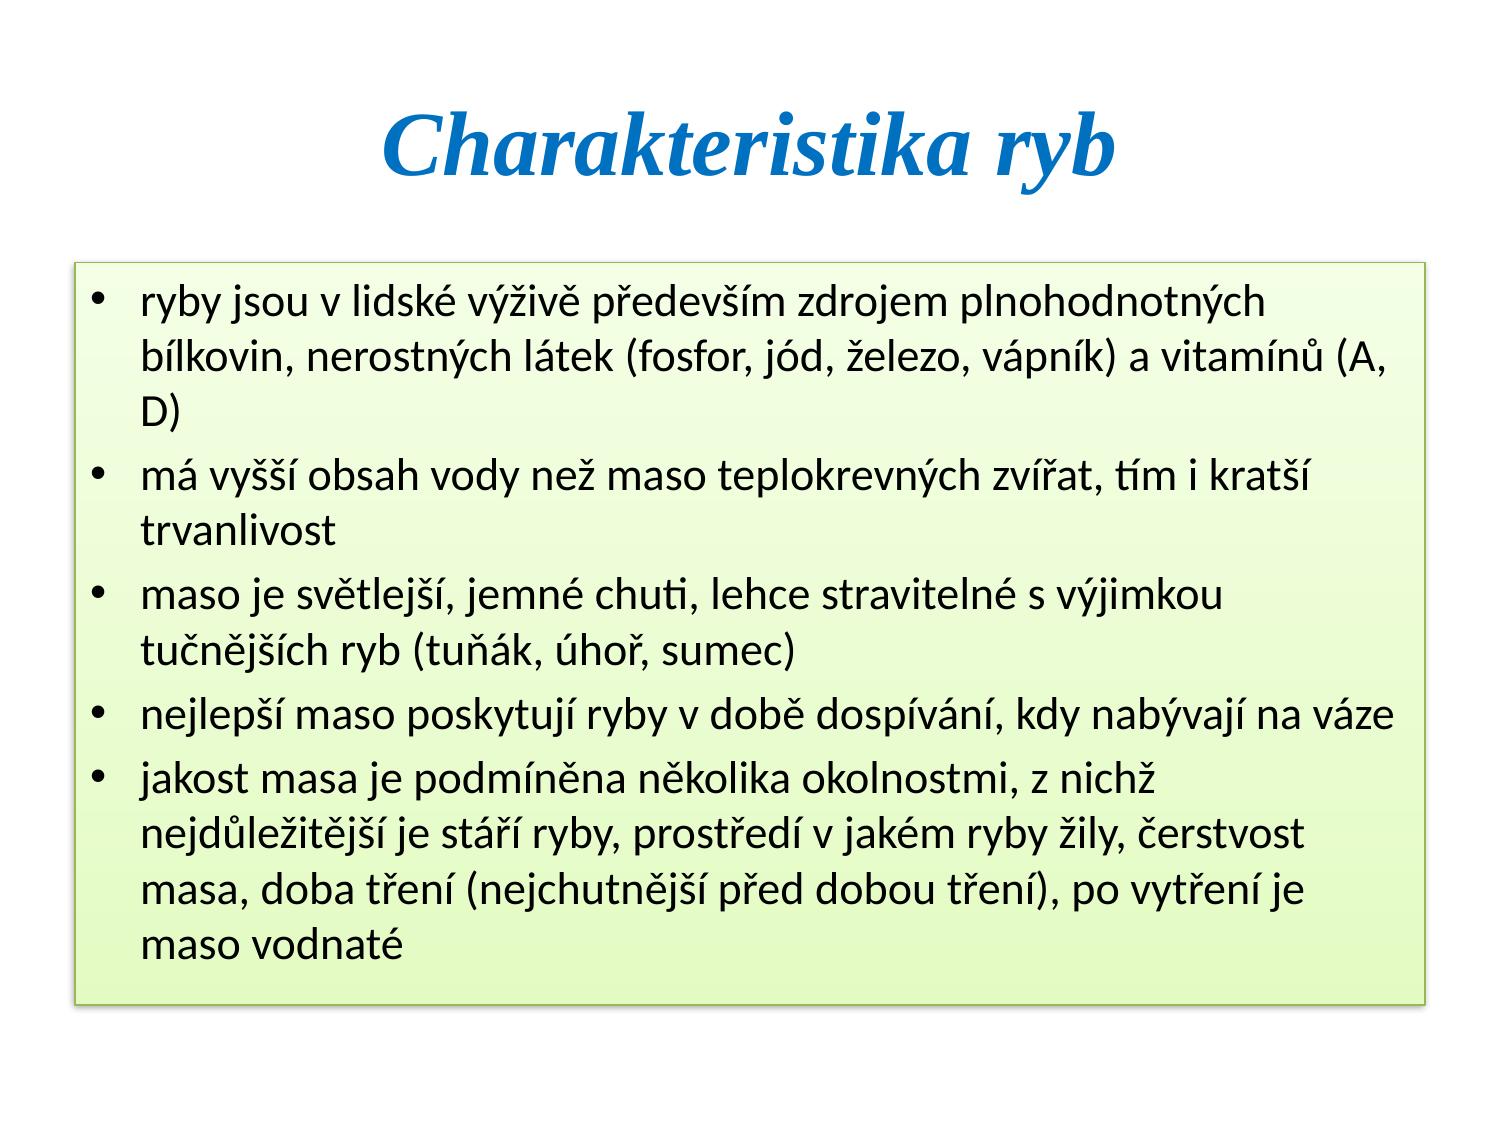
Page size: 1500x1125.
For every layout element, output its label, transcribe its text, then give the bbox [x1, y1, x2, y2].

list ryby jsou v lidské výživě především zdrojem plnohodnotných bílkovin, nerostných látek (fosfor, jód, železo, vápník) a vitamínů (A, D) má vyšší obsah vody než maso teplokrevných zvířat, tím i kratší trvanlivost maso je světlejší, jemné chuti, lehce stravitelné s výjimkou tučnějších ryb (tuňák, úhoř, sumec) nejlepší maso poskytují ryby v době dospívání, kdy nabývají na váze jakost masa je podmíněna několika okolnostmi, z nichž nejdůležitější je stáří ryby, prostředí v jakém ryby žily, čerstvost masa, doba tření (nejchutnější před dobou tření), po vytření je maso vodnaté [74, 262, 1426, 1006]
title Charakteristika ryb [75, 45, 1425, 233]
